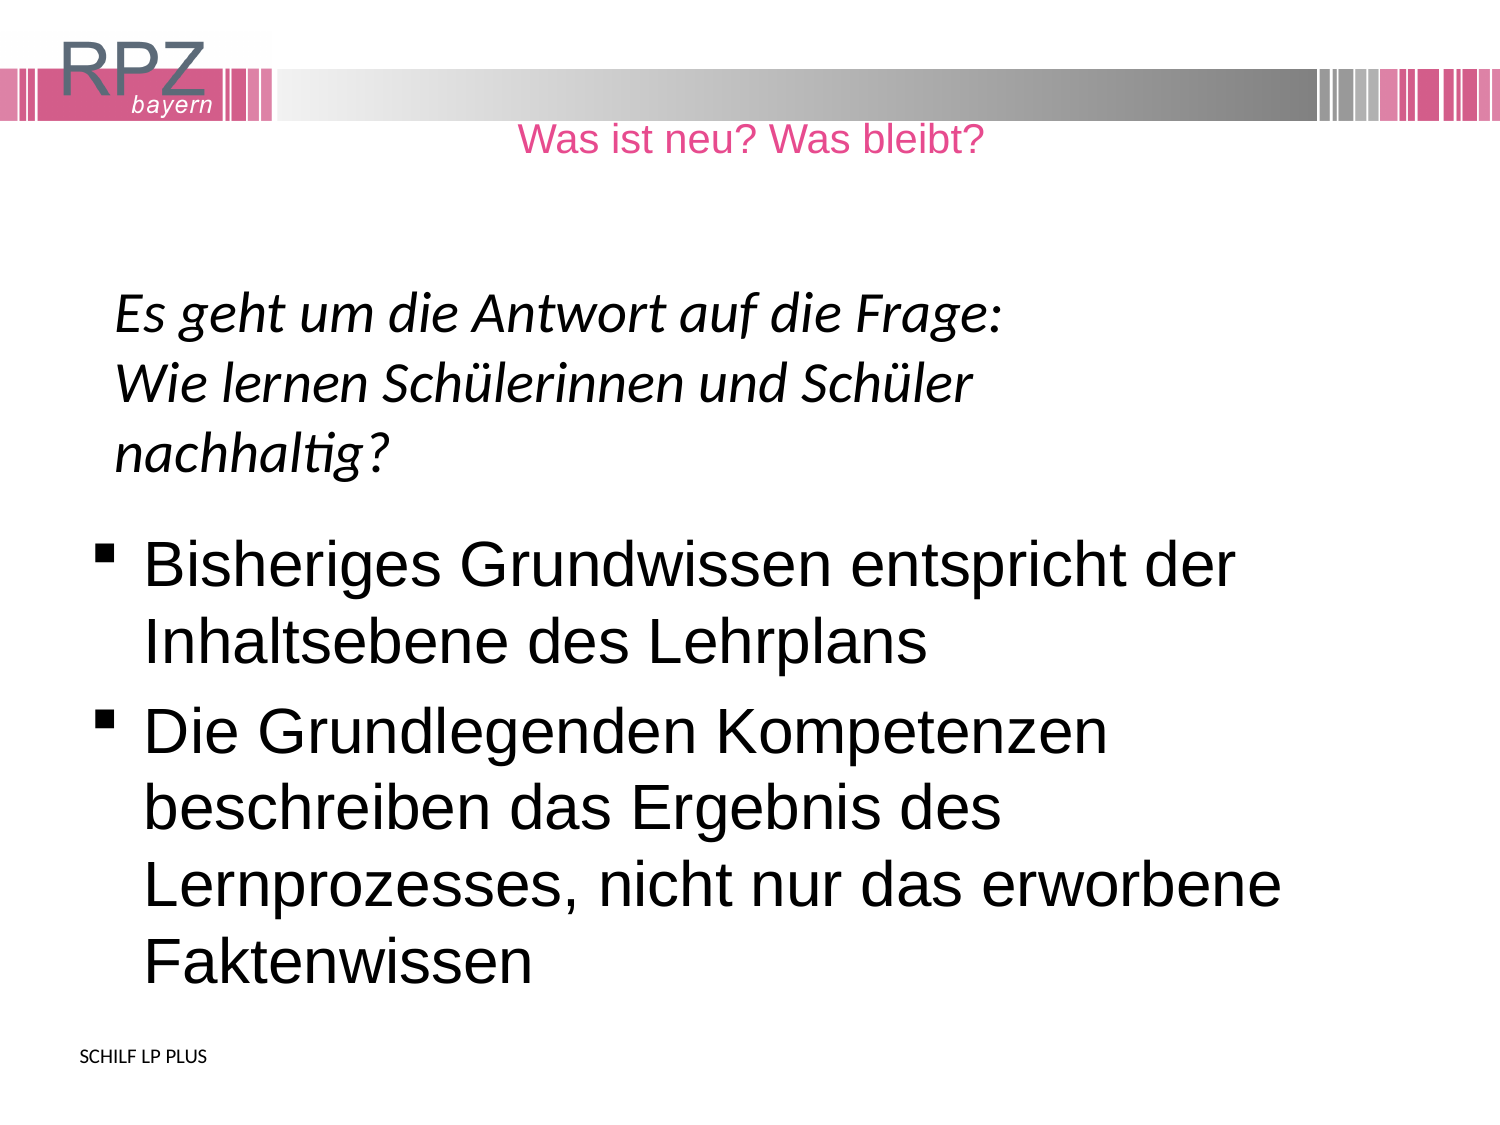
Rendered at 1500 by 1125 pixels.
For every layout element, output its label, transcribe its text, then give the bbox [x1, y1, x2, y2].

list Bisheriges Grundwissen entspricht der Inhaltsebene des Lehrplans Die Grundlegenden Kompetenzen beschreiben das Ergebnis des Lernprozesses, nicht nur das erworbene Faktenwissen [75, 515, 1425, 1005]
picture [1427, 69, 1439, 121]
title Was ist neu? Was bleibt? [76, 42, 1427, 231]
text_box Es geht um die Antwort auf die Frage: Wie lernen Schülerinnen und Schüler nachhaltig? [100, 266, 1199, 492]
picture [0, 31, 272, 121]
picture [1443, 69, 1500, 121]
